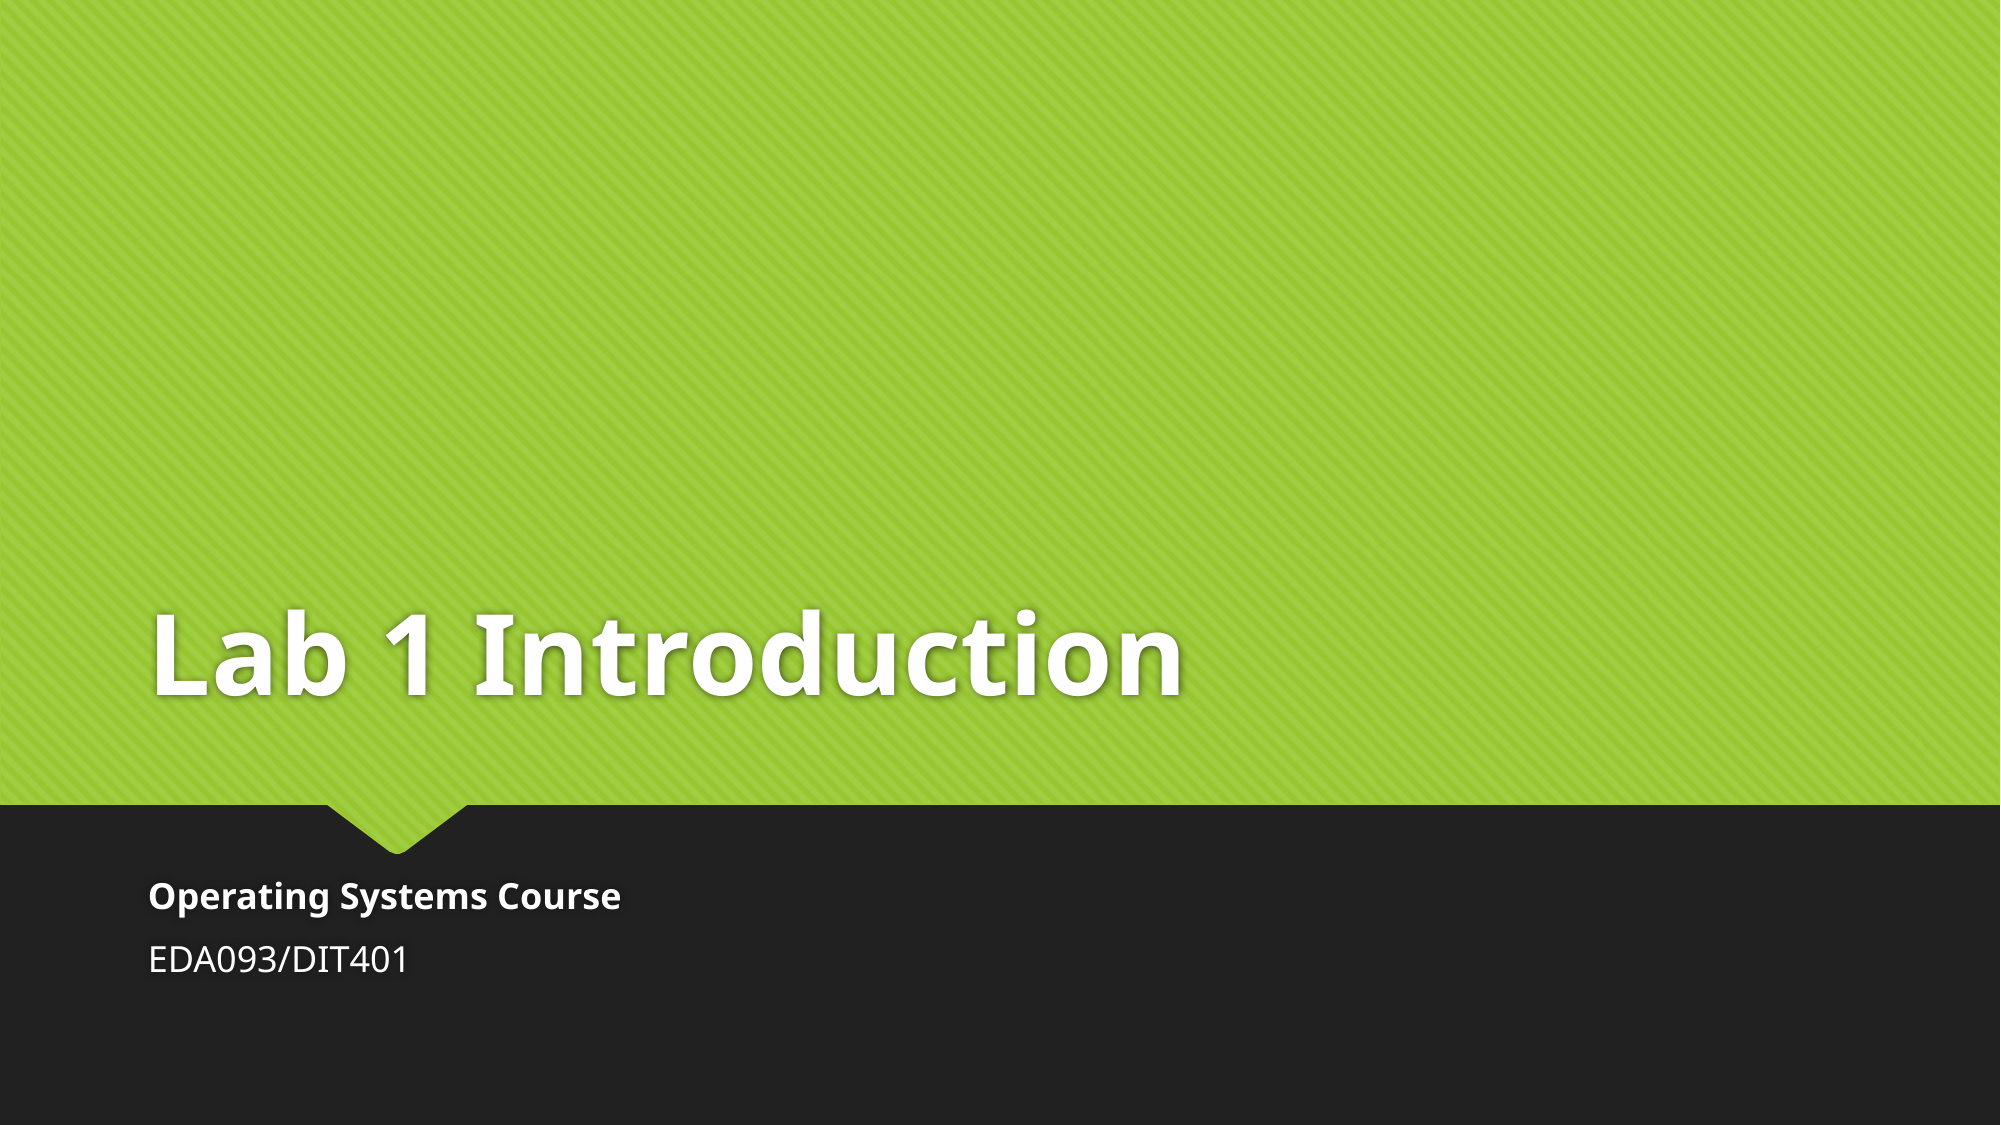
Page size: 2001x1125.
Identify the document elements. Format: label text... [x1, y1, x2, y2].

title Lab 1 Introduction [132, 237, 1868, 726]
subtitle Operating Systems Course EDA093/DIT401 [132, 866, 1868, 988]
